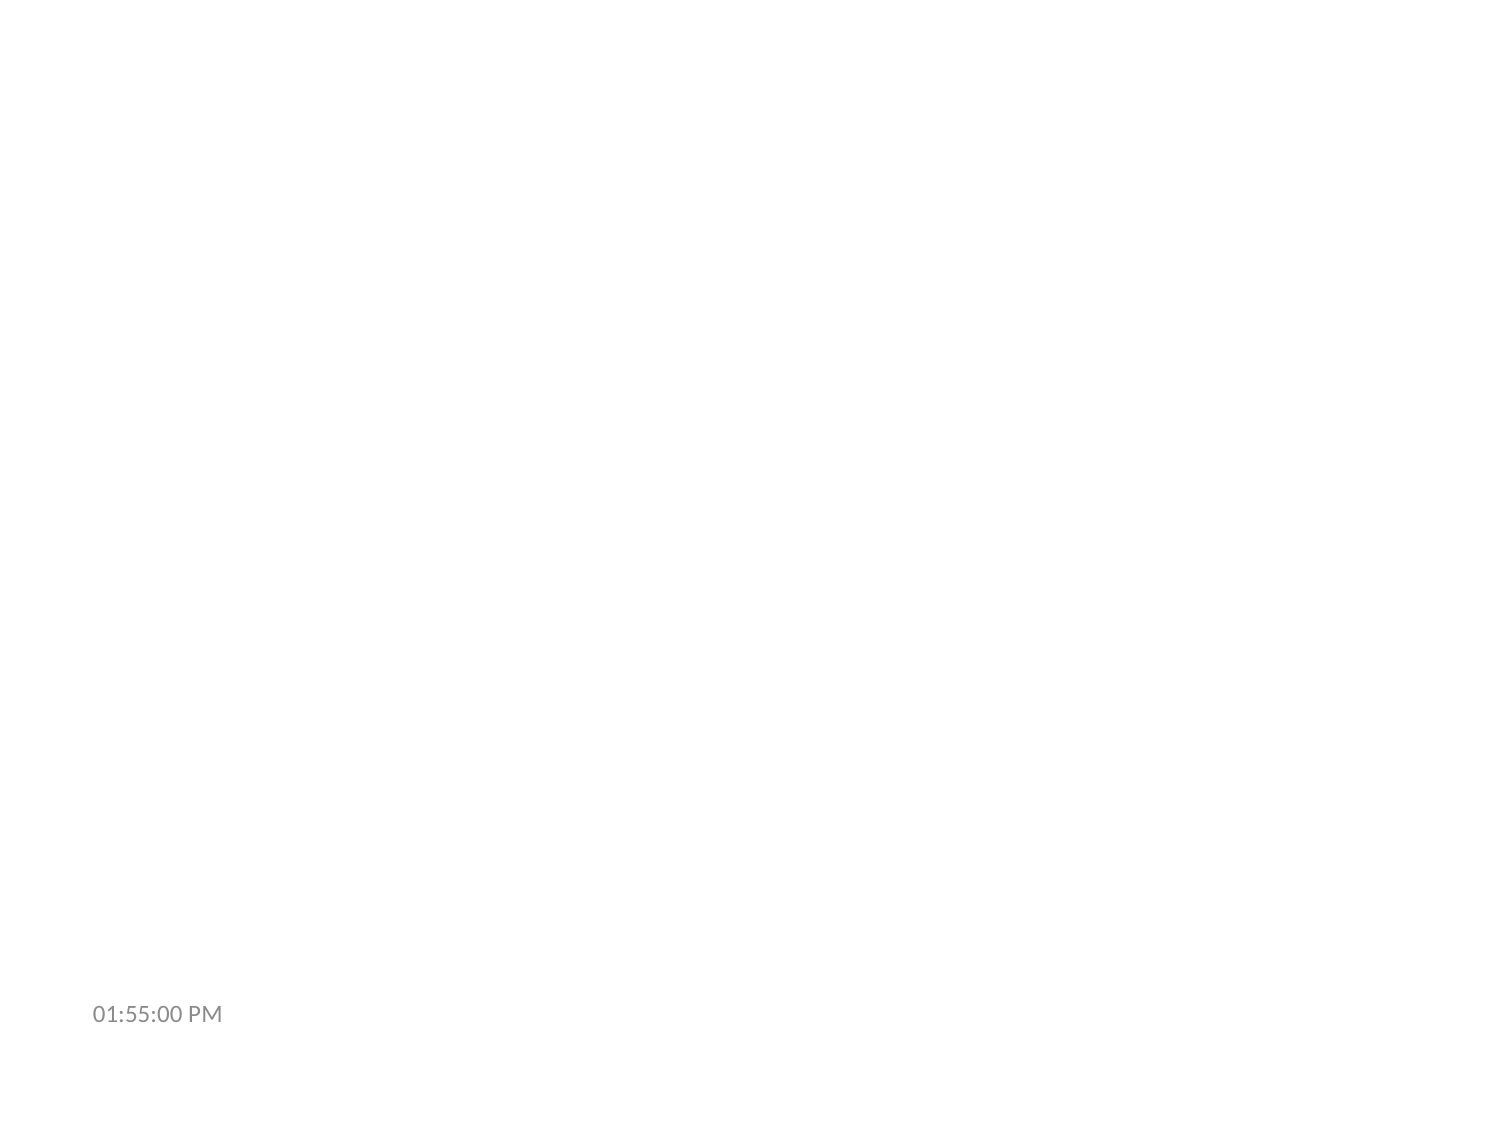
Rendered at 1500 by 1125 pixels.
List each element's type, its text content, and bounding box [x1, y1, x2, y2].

text_box 3:35:09 PM [77, 982, 428, 1043]
